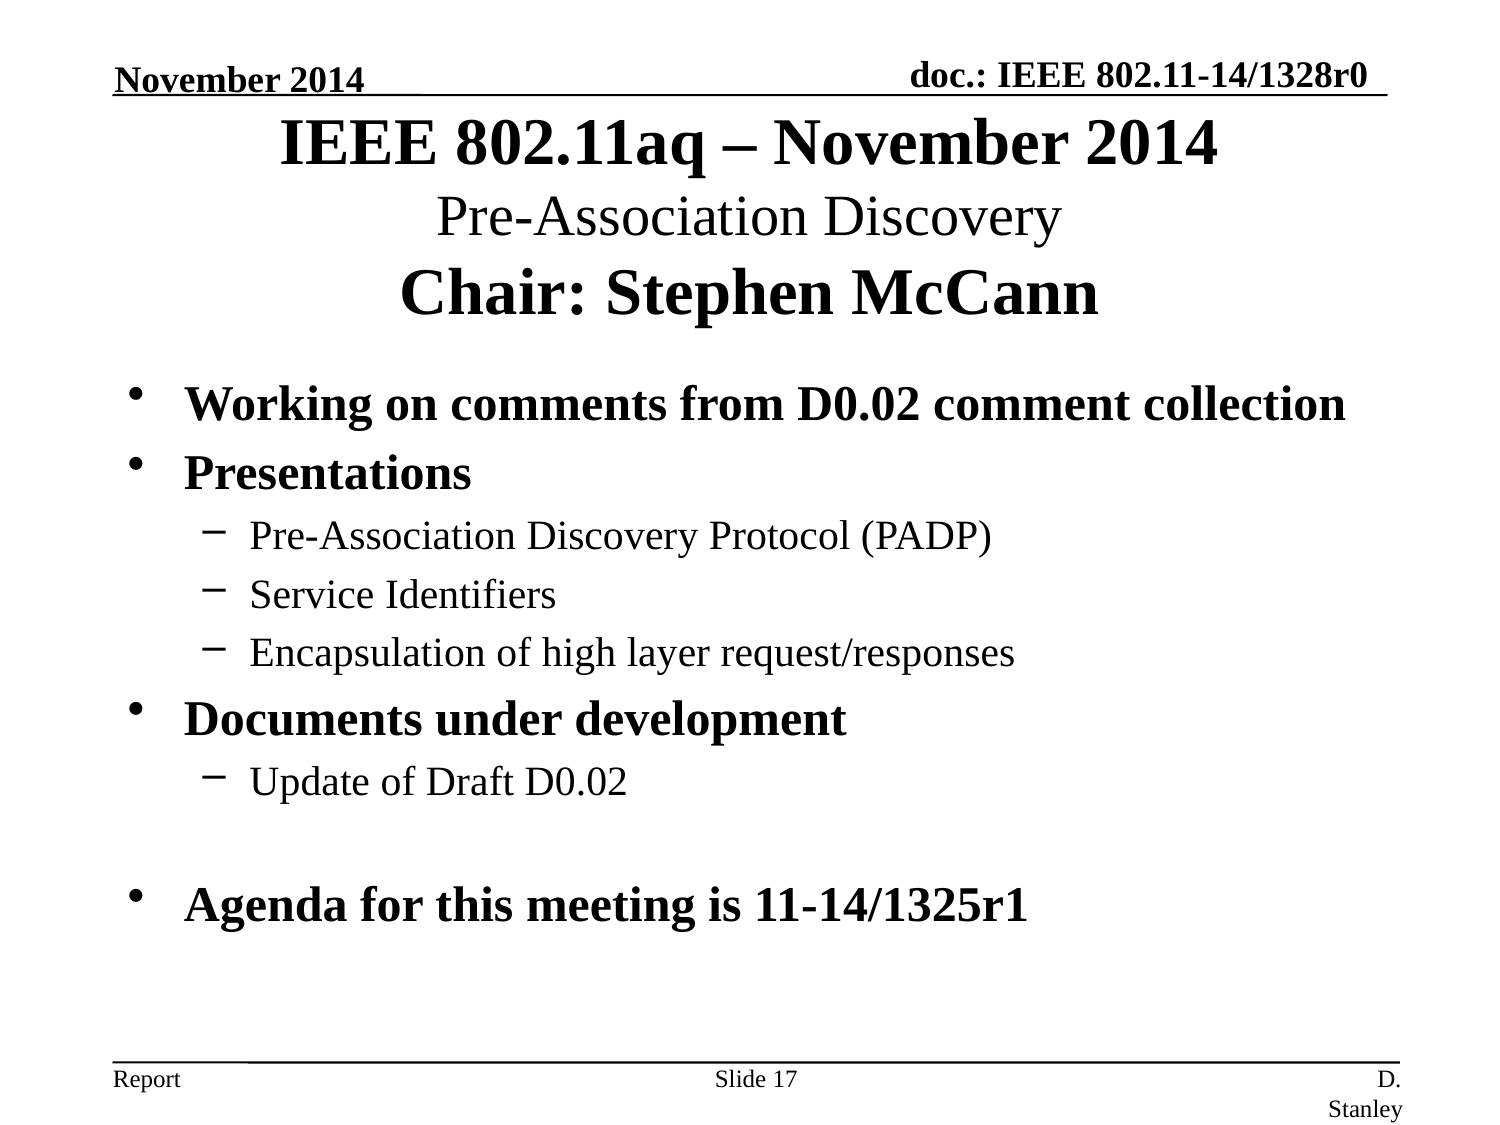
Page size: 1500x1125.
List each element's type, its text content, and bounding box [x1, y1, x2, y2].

list Working on comments from D0.02 comment collection Presentations Pre-Association Discovery Protocol (PADP) Service Identifiers Encapsulation of high layer request/responses Documents under development Update of Draft D0.02 Agenda for this meeting is 11-14/1325r1 [112, 362, 1388, 1013]
title IEEE 802.11aq – November 2014 Pre-Association Discovery Chair: Stephen McCann [112, 125, 1388, 300]
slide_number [114, 54, 374, 101]
footer D. Stanley, Aruba Networks [1325, 1062, 1402, 1093]
slide_number Slide 17 [712, 1062, 800, 1093]
